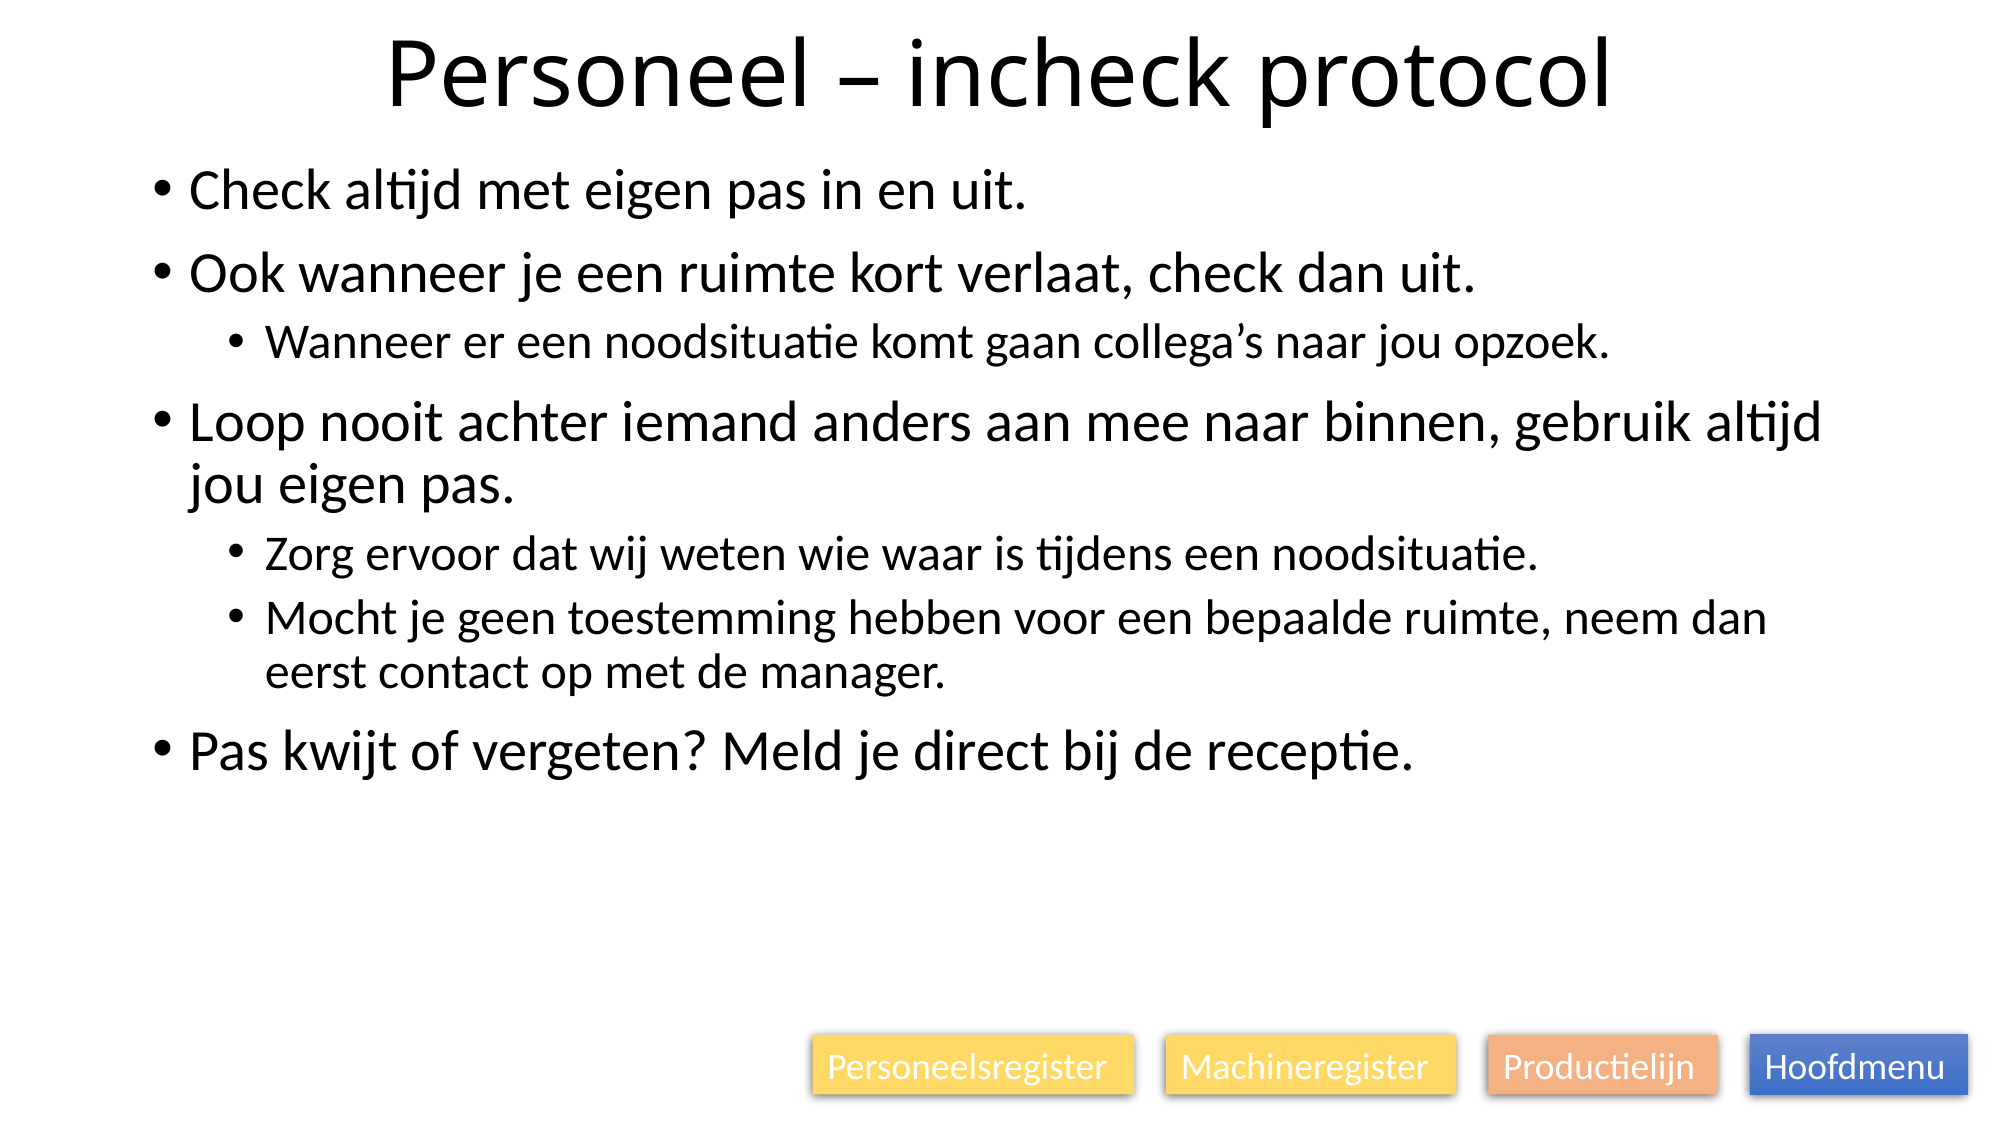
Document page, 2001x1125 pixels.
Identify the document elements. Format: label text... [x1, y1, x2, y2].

text_box Productielijn [1488, 1034, 1719, 1095]
text_box Personeelsregister [812, 1034, 1135, 1095]
list Check altijd met eigen pas in en uit. Ook wanneer je een ruimte kort verlaat, check dan uit. Wanneer er een noodsituatie komt gaan collega’s naar jou opzoek. Loop nooit achter iemand anders aan mee naar binnen, gebruik altijd jou eigen pas. Zorg ervoor dat wij weten wie waar is tijdens een noodsituatie. Mocht je geen toestemming hebben voor een bepaalde ruimte, neem dan eerst contact op met de manager. Pas kwijt of vergeten? Meld je direct bij de receptie. [137, 152, 1863, 1014]
title Personeel – incheck protocol [137, 3, 1863, 152]
text_box Hoofdmenu [1749, 1034, 1969, 1095]
text_box Machineregister [1165, 1034, 1457, 1095]
